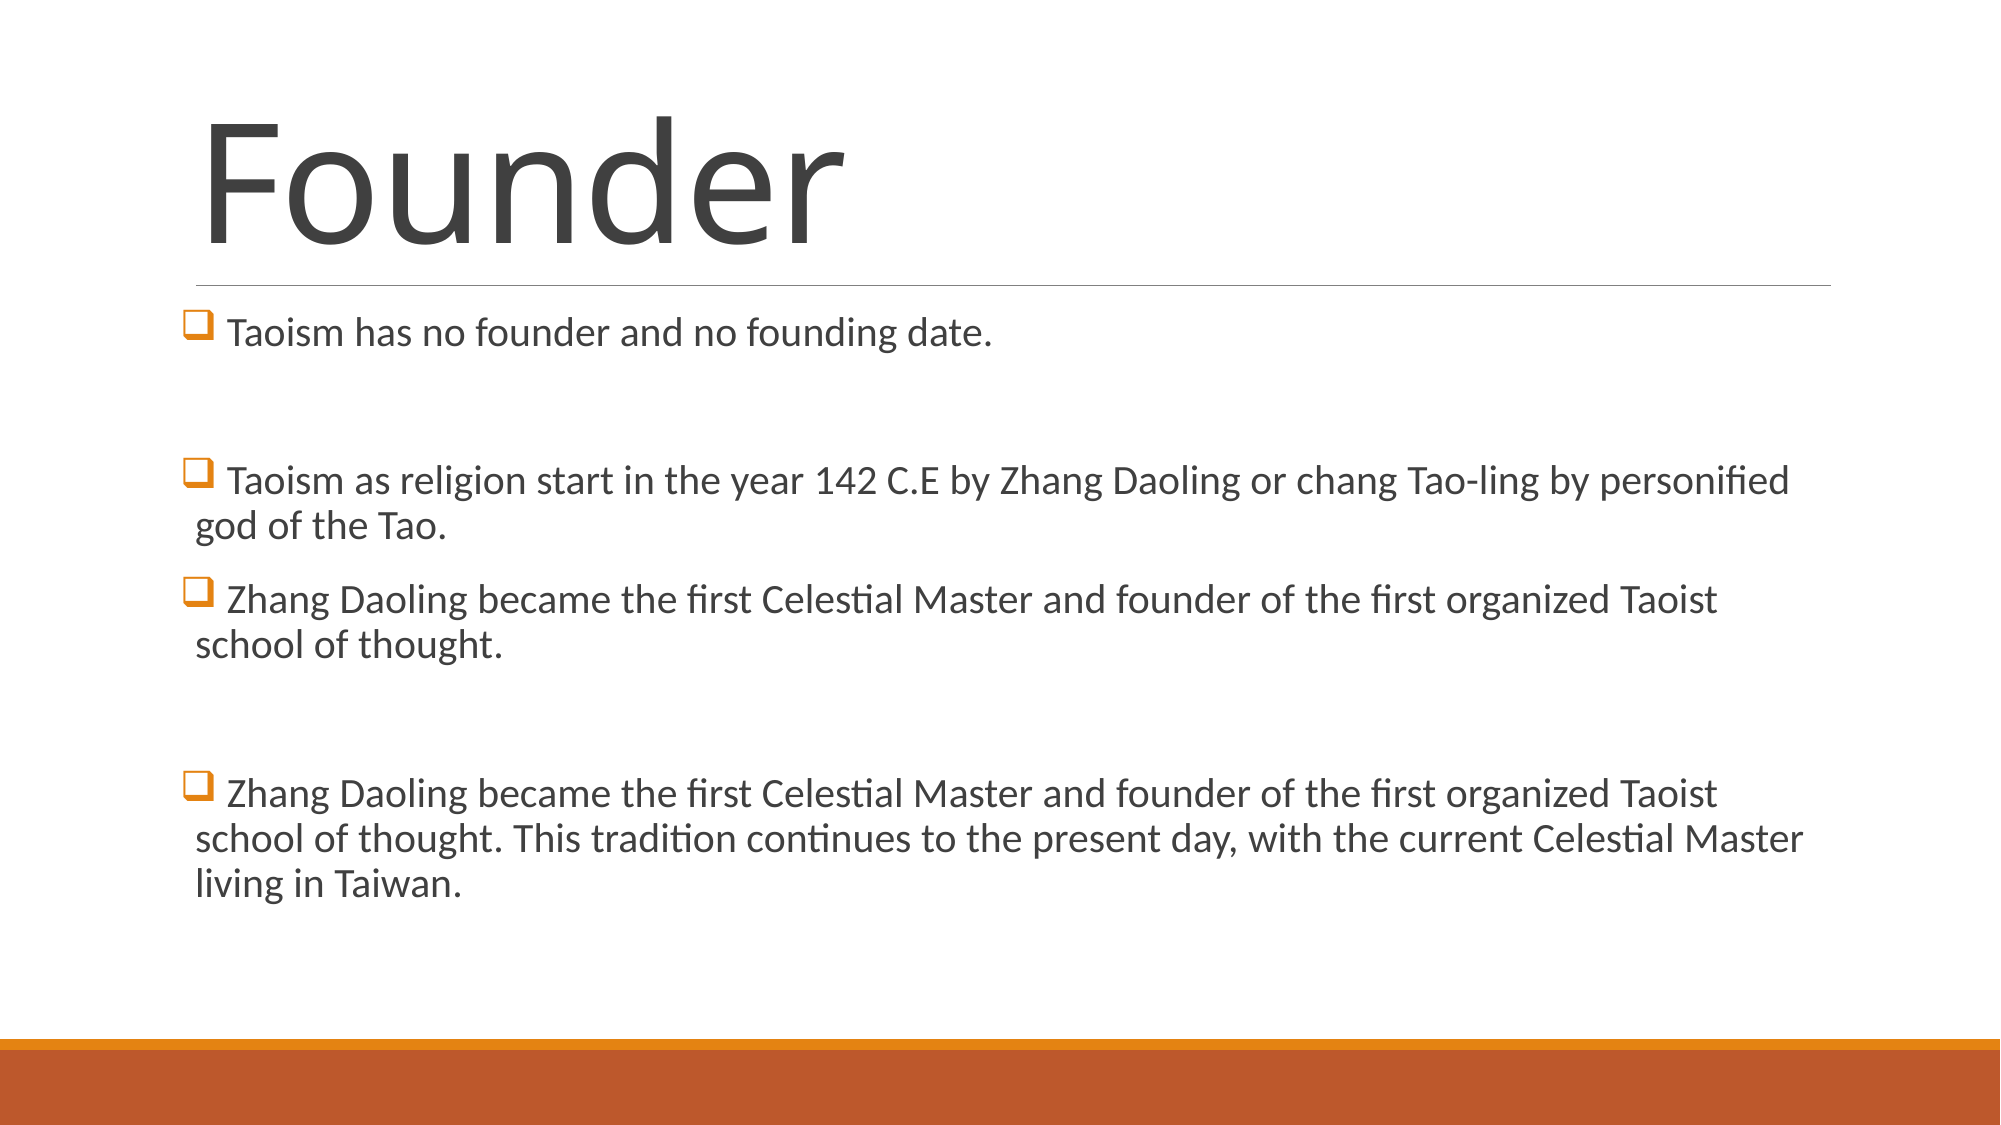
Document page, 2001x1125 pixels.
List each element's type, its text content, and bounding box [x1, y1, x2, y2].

title Founder [180, 47, 1830, 285]
list Taoism has no founder and no founding date. Taoism as religion start in the year 142 C.E by Zhang Daoling or chang Tao-ling by personified god of the Tao. Zhang Daoling became the first Celestial Master and founder of the first organized Taoist school of thought. Zhang Daoling became the first Celestial Master and founder of the first organized Taoist school of thought. This tradition continues to the present day, with the current Celestial Master living in Taiwan. [180, 302, 1830, 963]
